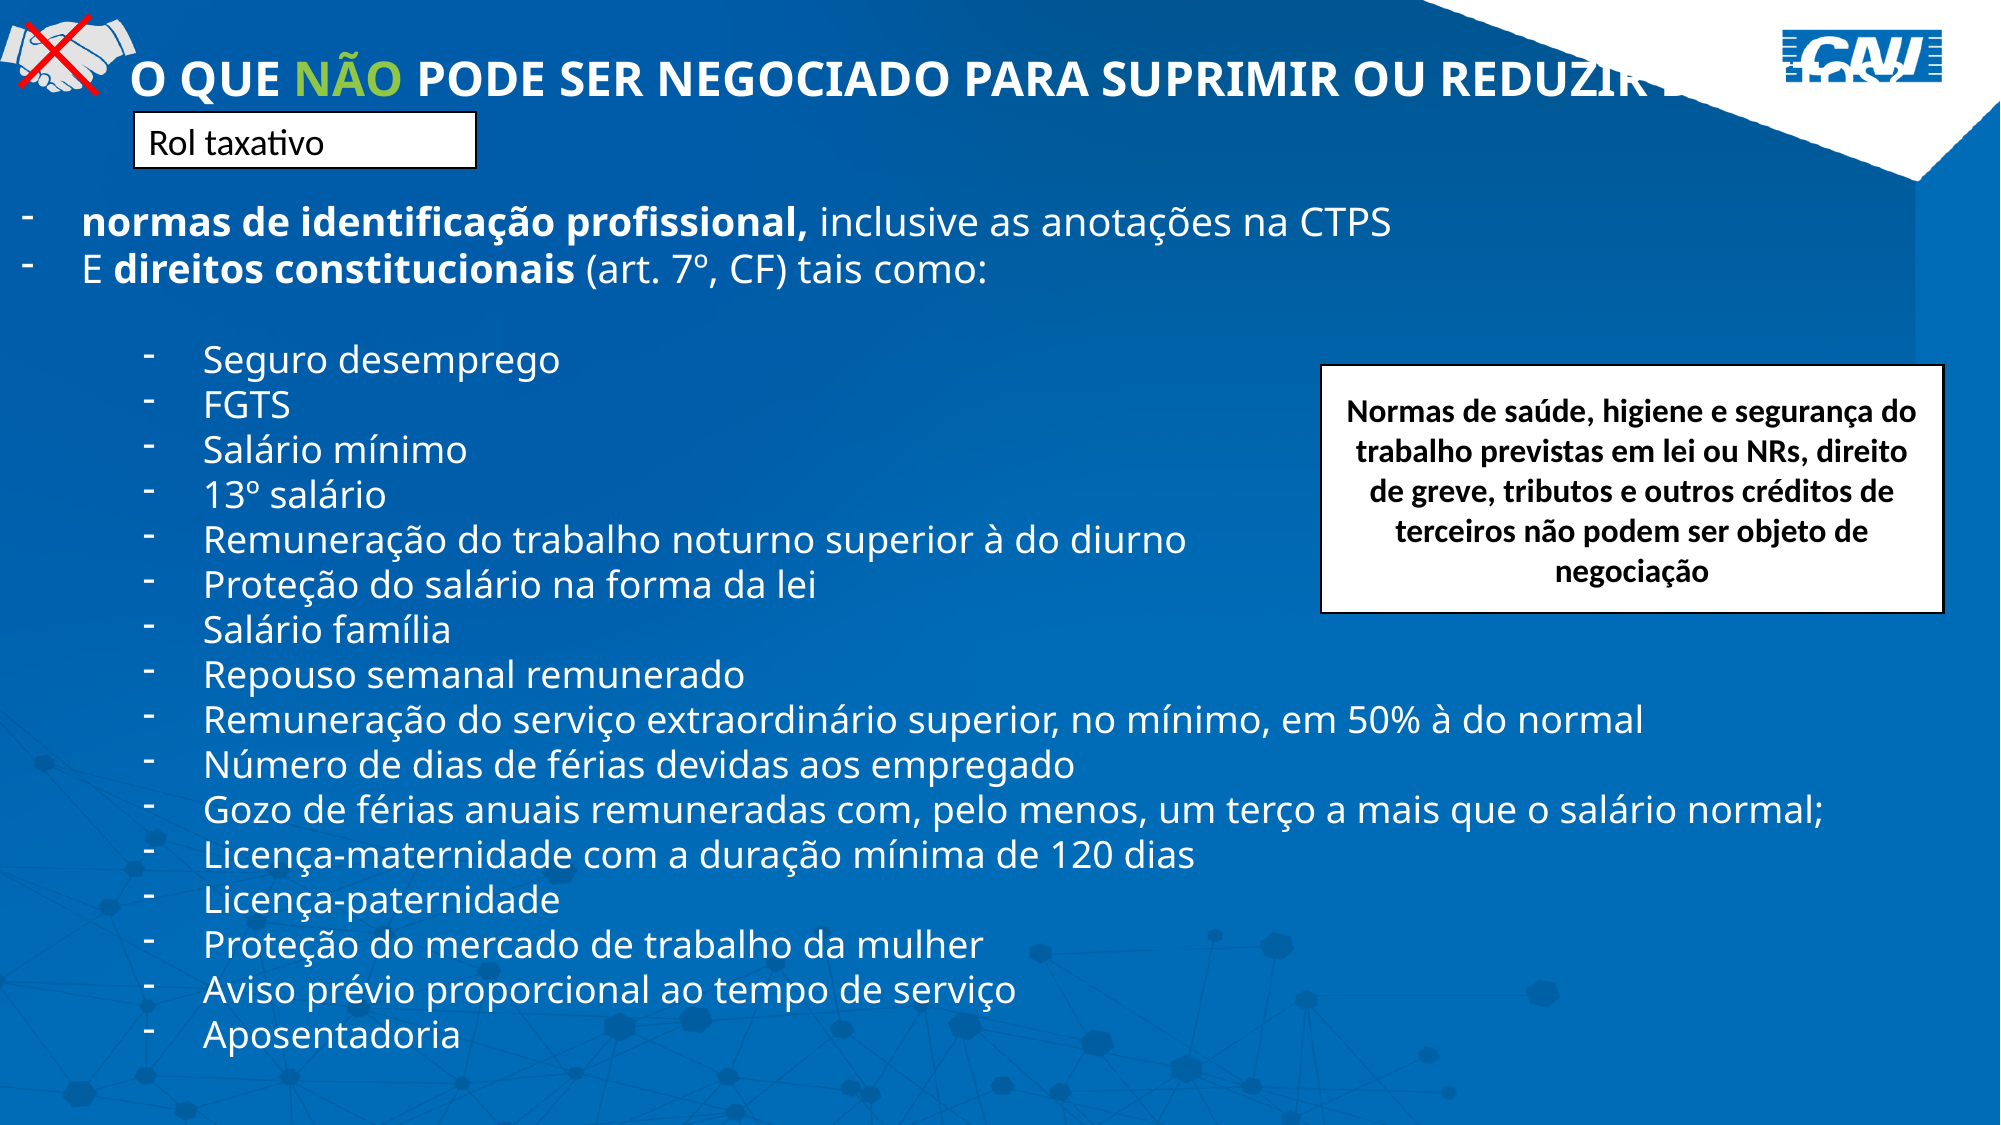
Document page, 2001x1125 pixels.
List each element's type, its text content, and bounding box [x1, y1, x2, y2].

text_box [26, 22, 98, 95]
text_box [0, 189, 2000, 1125]
text_box O QUE NÃO PODE SER NEGOCIADO PARA SUPRIMIR OU REDUZIR DIREITOS? [136, 9, 1980, 116]
text_box Rol taxativo [133, 111, 477, 169]
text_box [19, 15, 91, 87]
picture [0, 0, 2000, 189]
